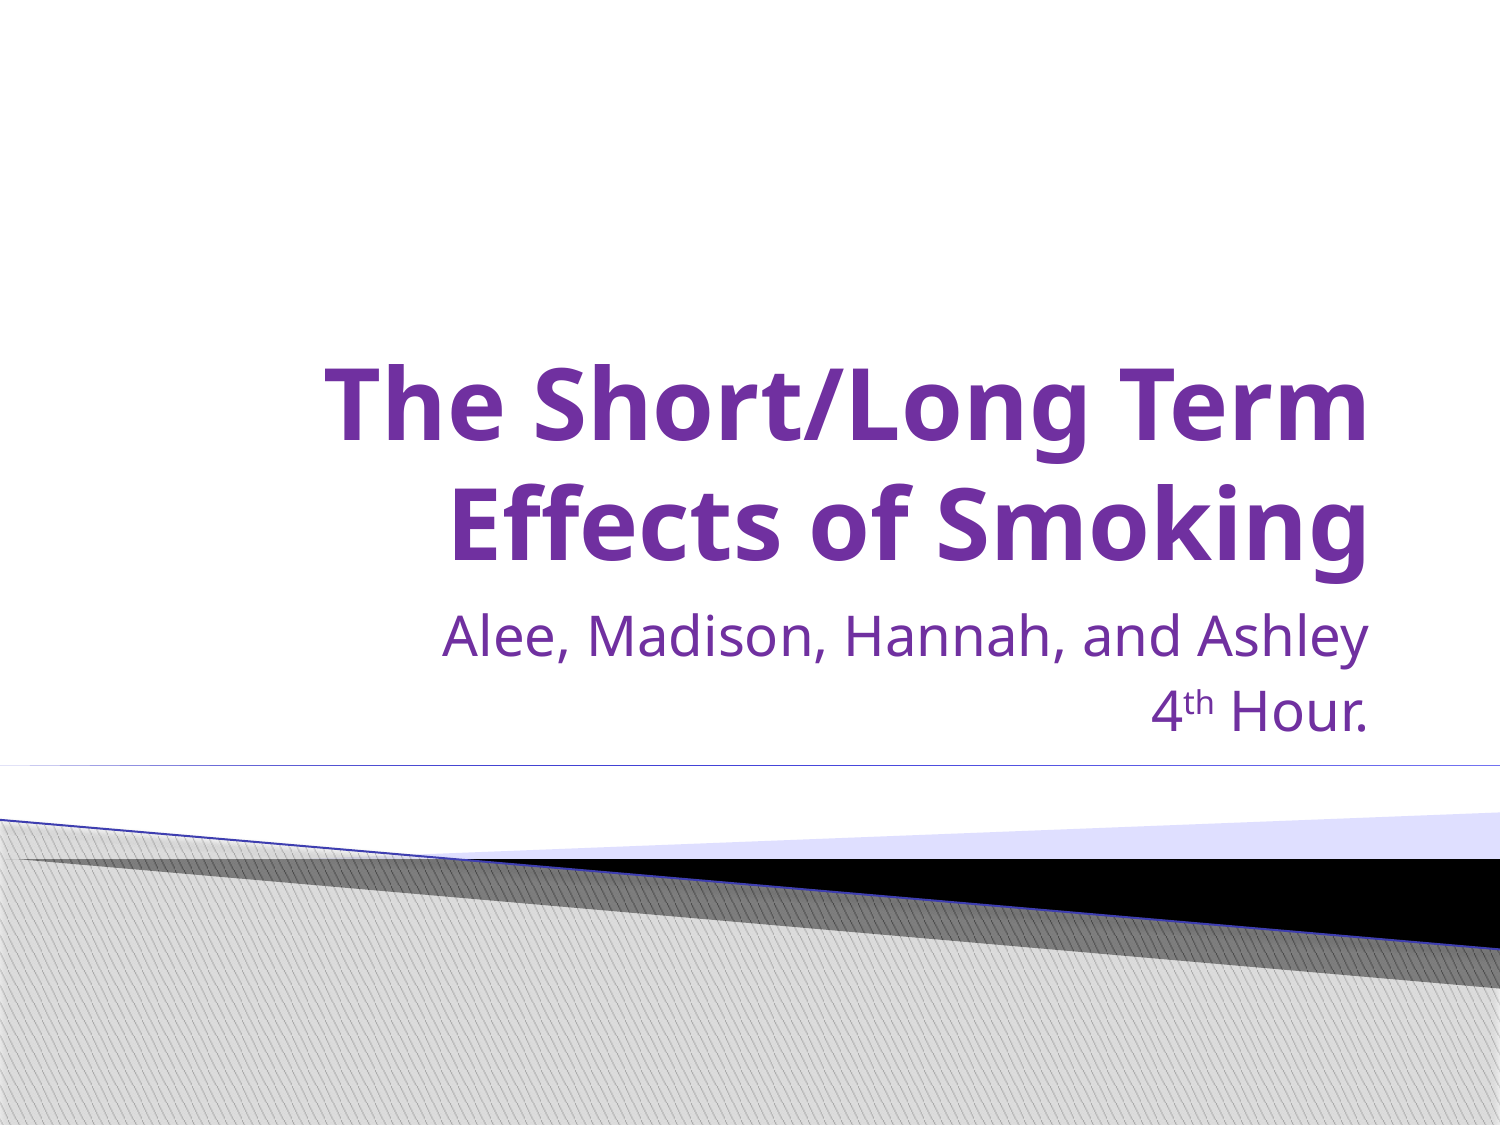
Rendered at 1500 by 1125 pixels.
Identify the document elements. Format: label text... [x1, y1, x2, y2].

title The Short/Long Term Effects of Smoking [112, 287, 1388, 588]
picture [5, 859, 1500, 989]
subtitle Alee, Madison, Hannah, and Ashley 4th Hour. [112, 592, 1388, 790]
